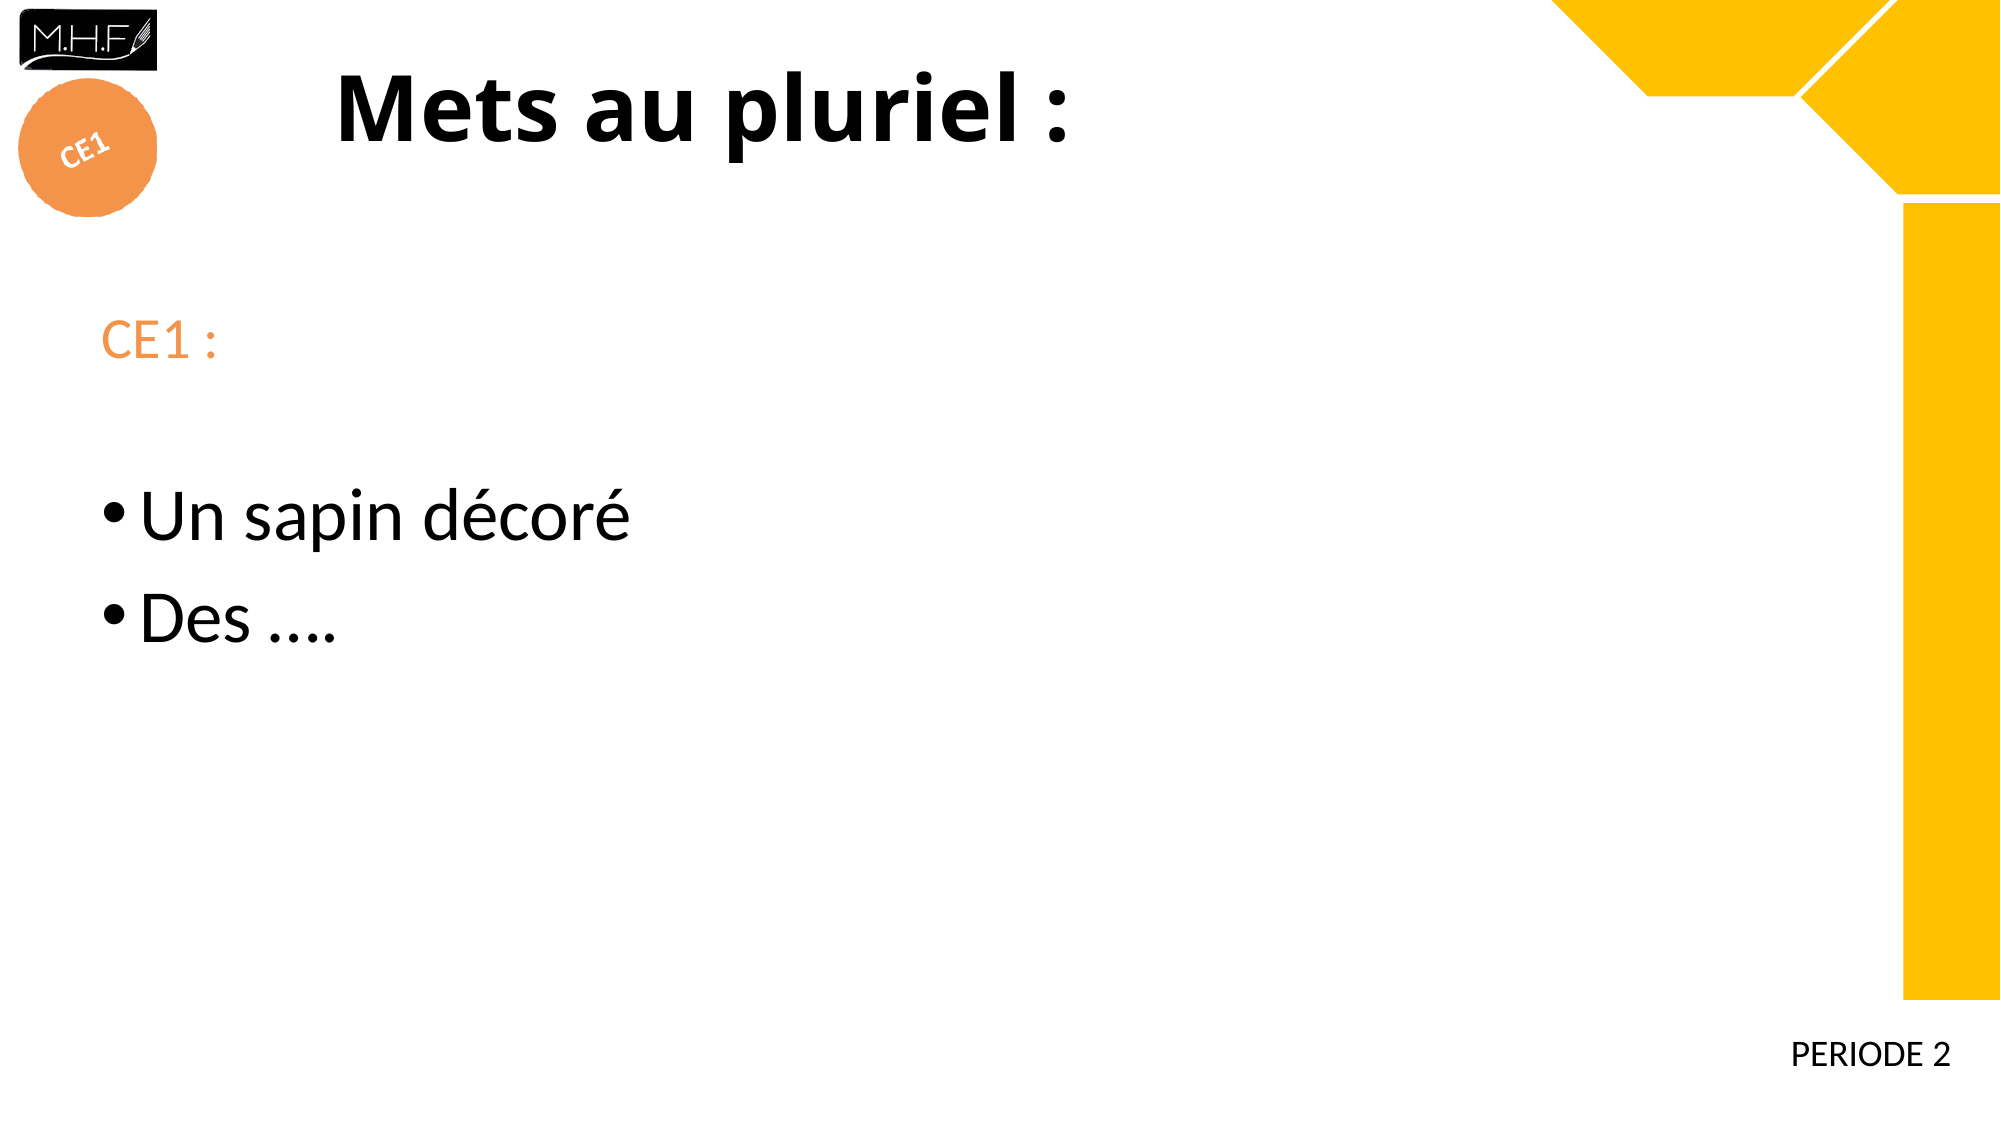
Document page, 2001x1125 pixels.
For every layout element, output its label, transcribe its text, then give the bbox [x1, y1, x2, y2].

picture [16, 7, 157, 74]
text_box [1549, 0, 1892, 98]
text_box PERIODE 2 [1362, 1021, 1967, 1125]
list CE1 : Un sapin décoré Des …. [86, 300, 897, 1015]
picture [18, 78, 157, 218]
text_box [1799, 0, 2000, 196]
text_box [1902, 202, 2000, 1001]
title Mets au pluriel : [318, 3, 1865, 221]
